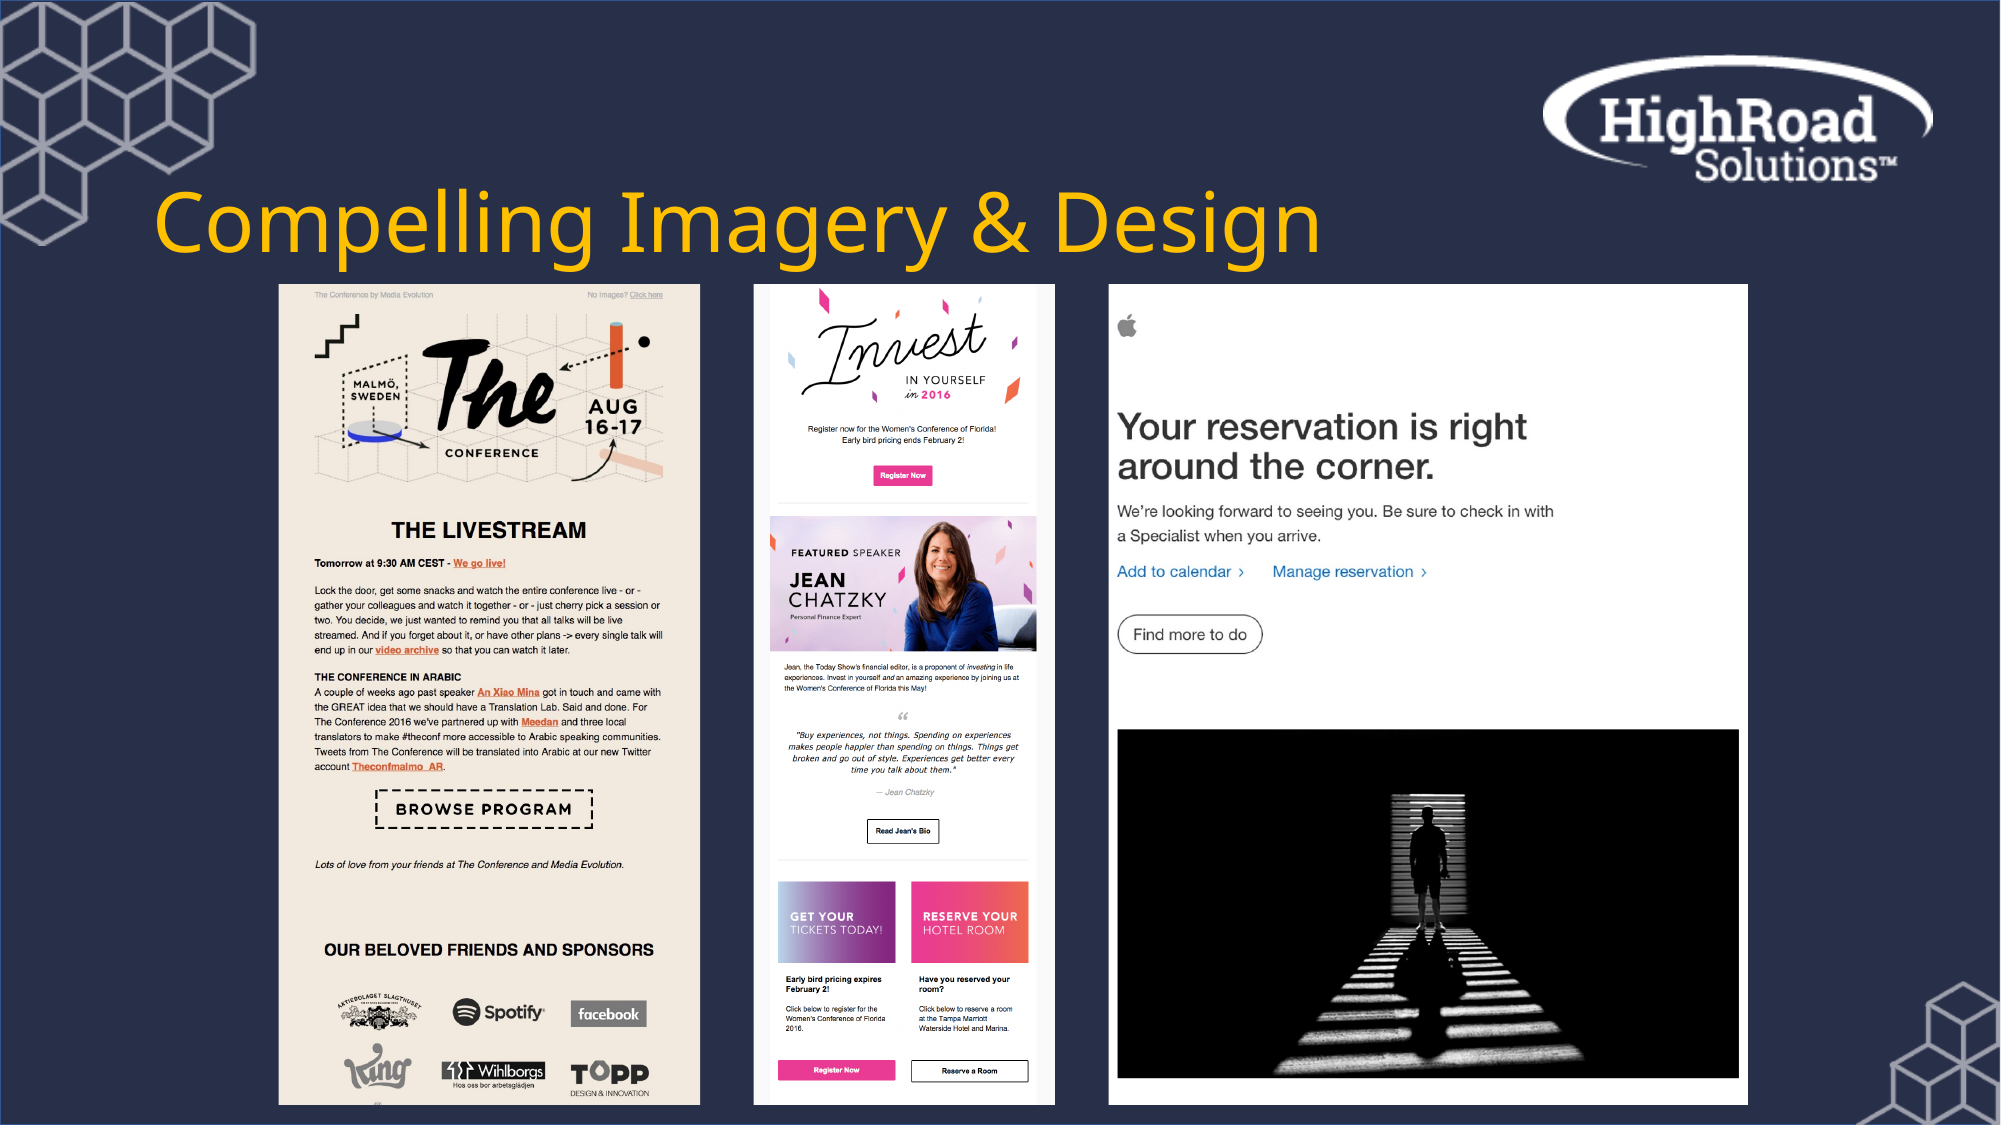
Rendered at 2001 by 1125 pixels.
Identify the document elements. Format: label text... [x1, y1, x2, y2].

picture [278, 284, 701, 1105]
title Compelling Imagery & Design [137, 129, 1863, 321]
picture [1108, 284, 1748, 1105]
picture [1543, 54, 1933, 183]
picture [753, 284, 1055, 1105]
picture [0, 2, 330, 246]
picture [1855, 981, 2000, 1125]
